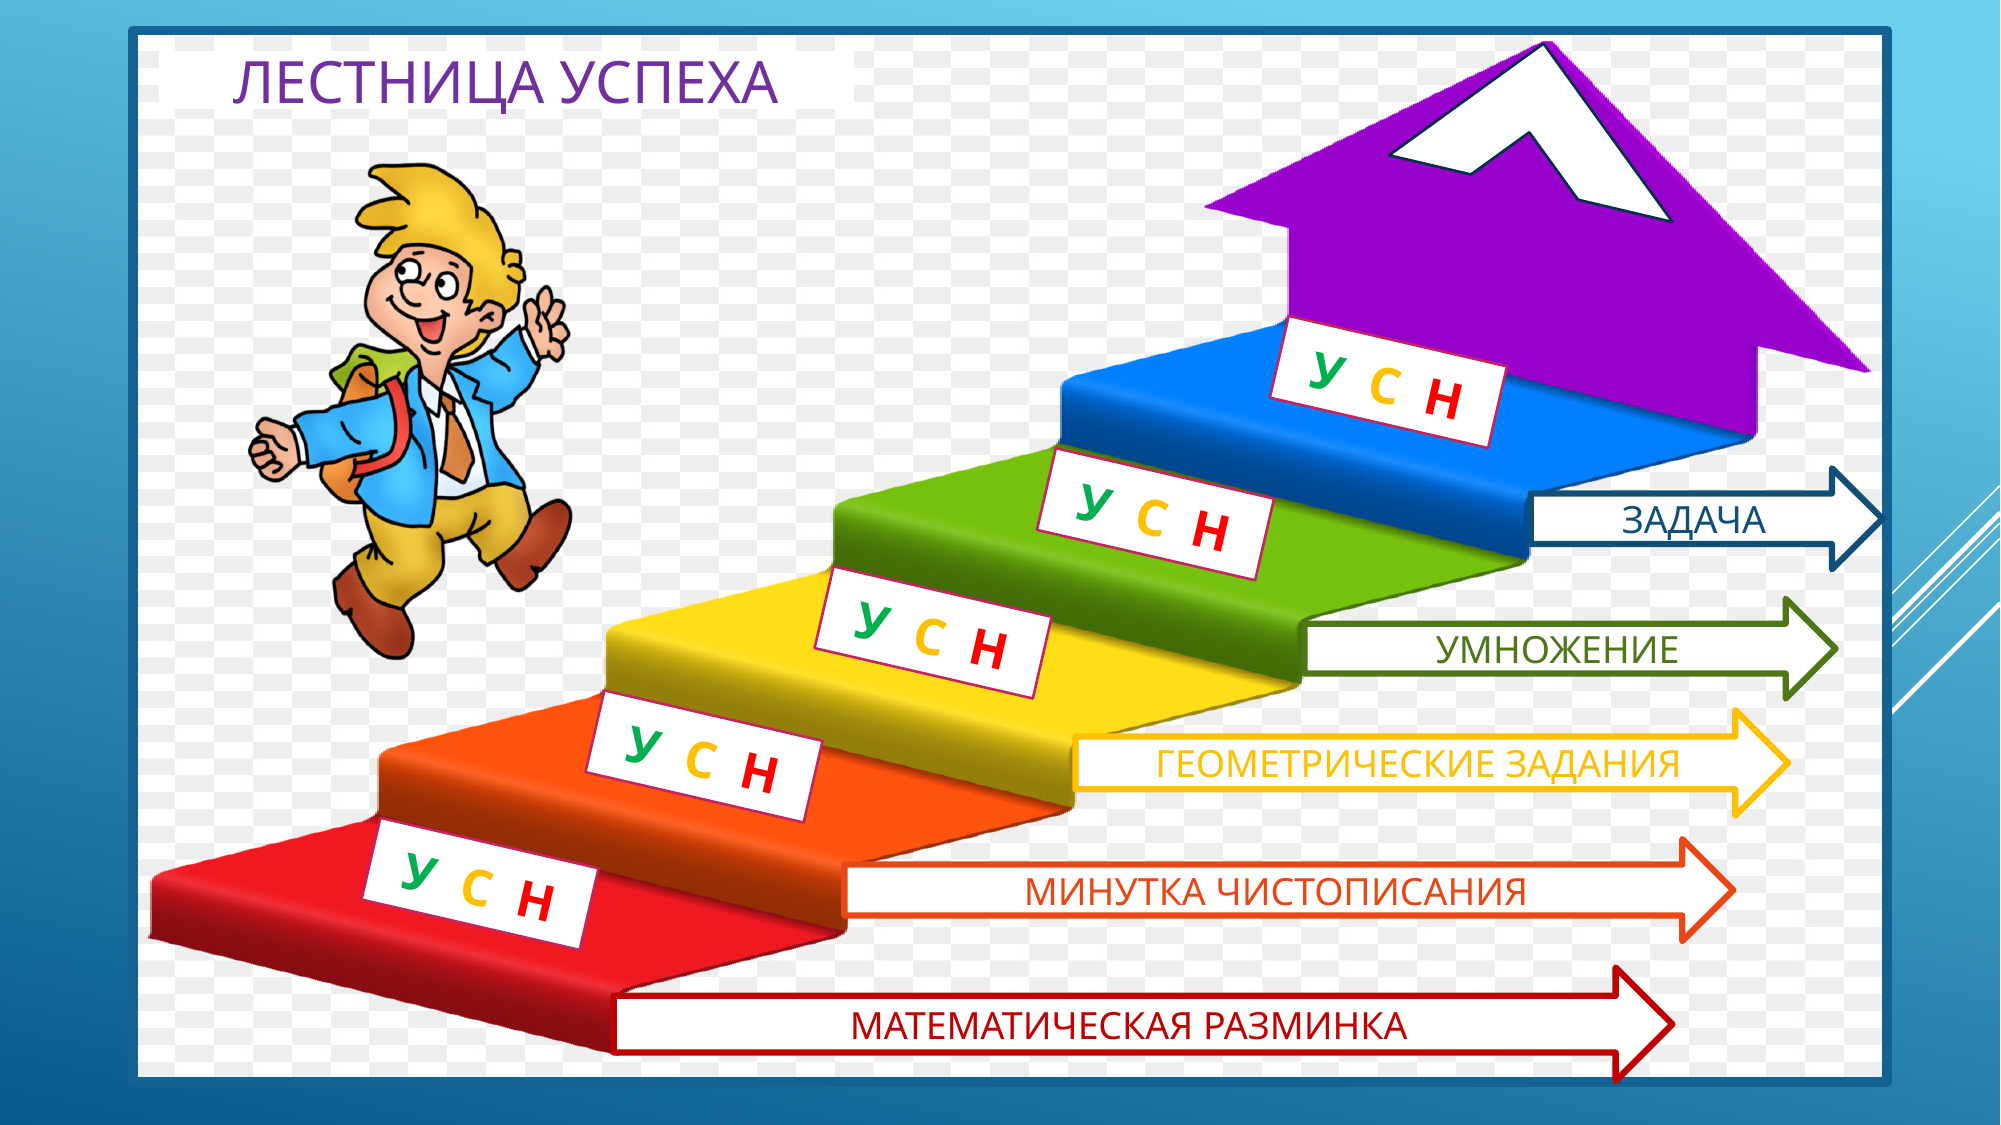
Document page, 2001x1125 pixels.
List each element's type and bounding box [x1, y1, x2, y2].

picture [137, 34, 1883, 1078]
